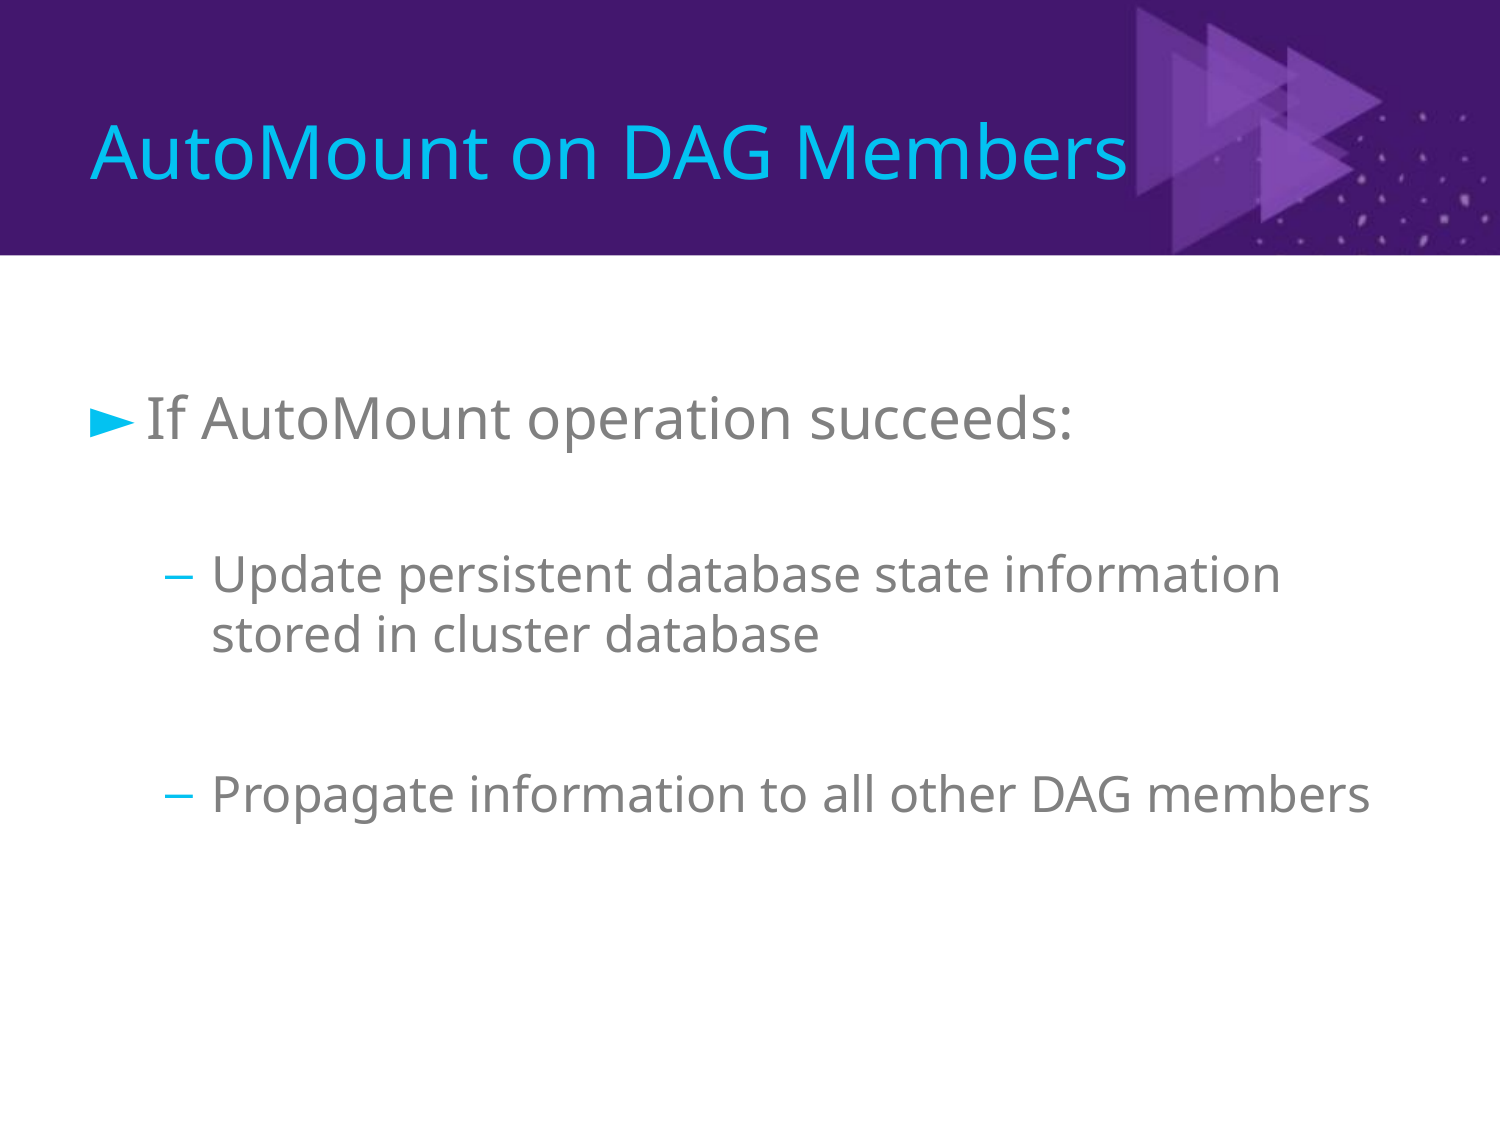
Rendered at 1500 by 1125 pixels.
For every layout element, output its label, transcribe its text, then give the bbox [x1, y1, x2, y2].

title AutoMount on DAG Members [75, 56, 1425, 244]
picture [0, 0, 1500, 255]
list If AutoMount operation succeeds: Update persistent database state information stored in cluster database Propagate information to all other DAG members [75, 373, 1425, 1005]
